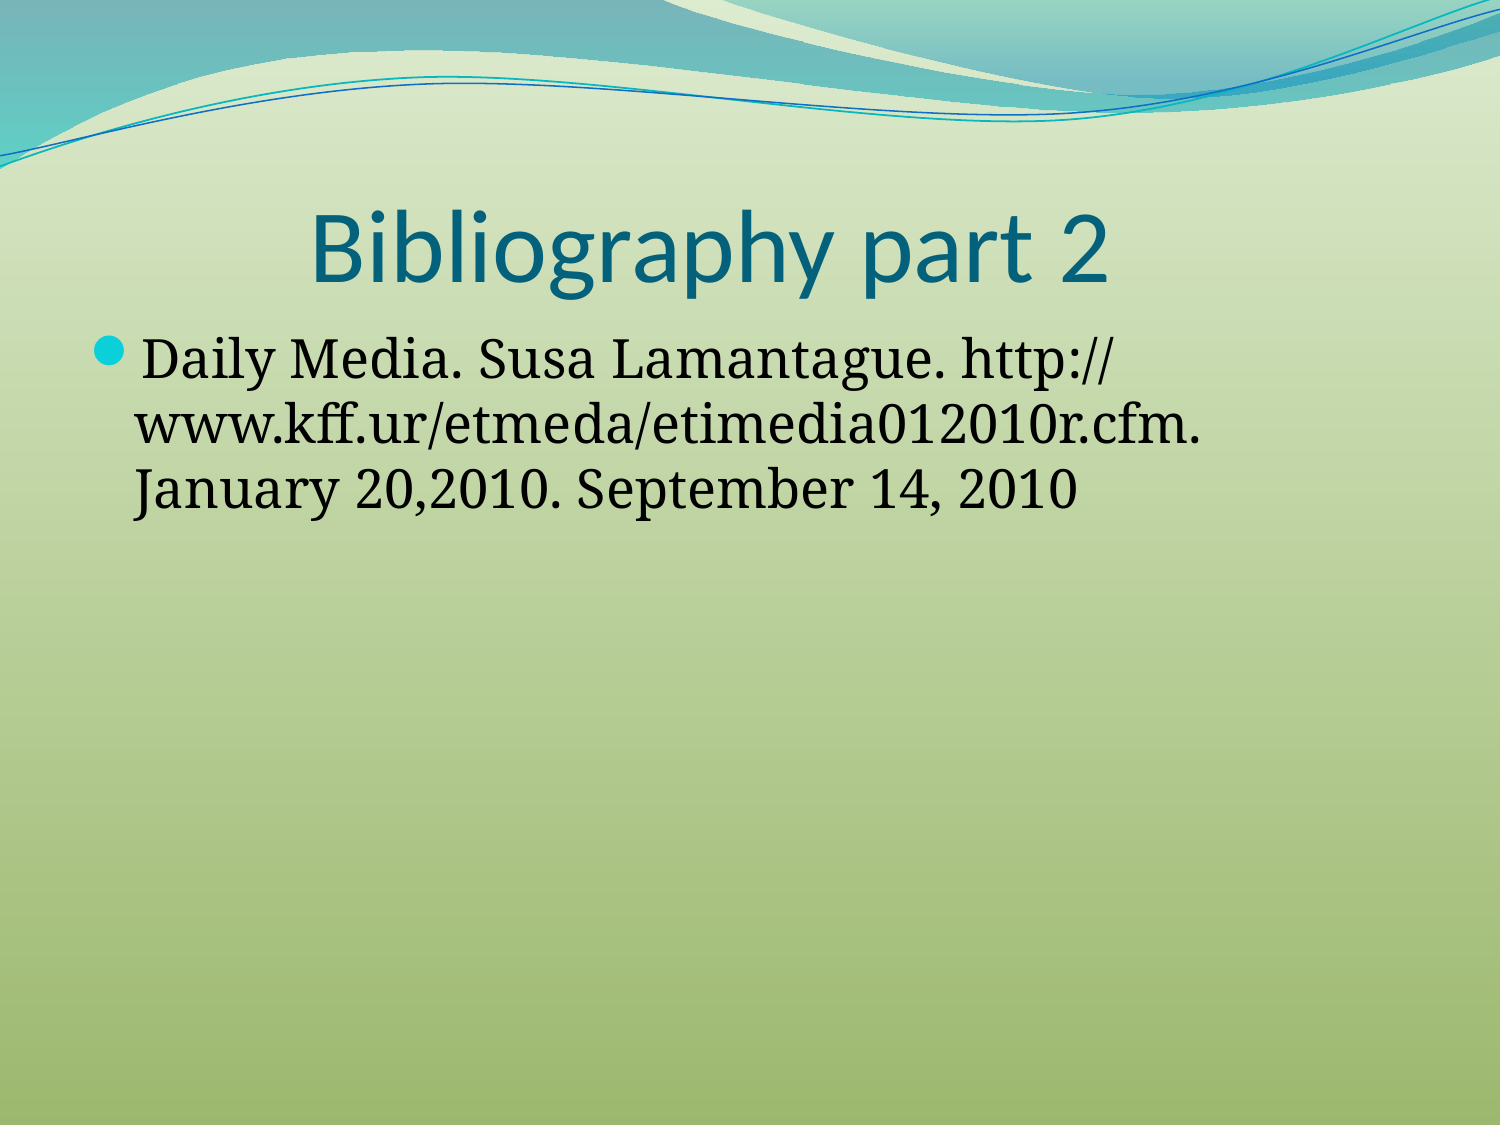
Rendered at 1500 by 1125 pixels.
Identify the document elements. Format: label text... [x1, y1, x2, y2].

list Daily Media. Susa Lamantague. http:// www.kff.ur/etmeda/etimedia012010r.cfm. January 20,2010. September 14, 2010 [75, 317, 1425, 1038]
title Bibliography part 2 [75, 115, 1425, 303]
